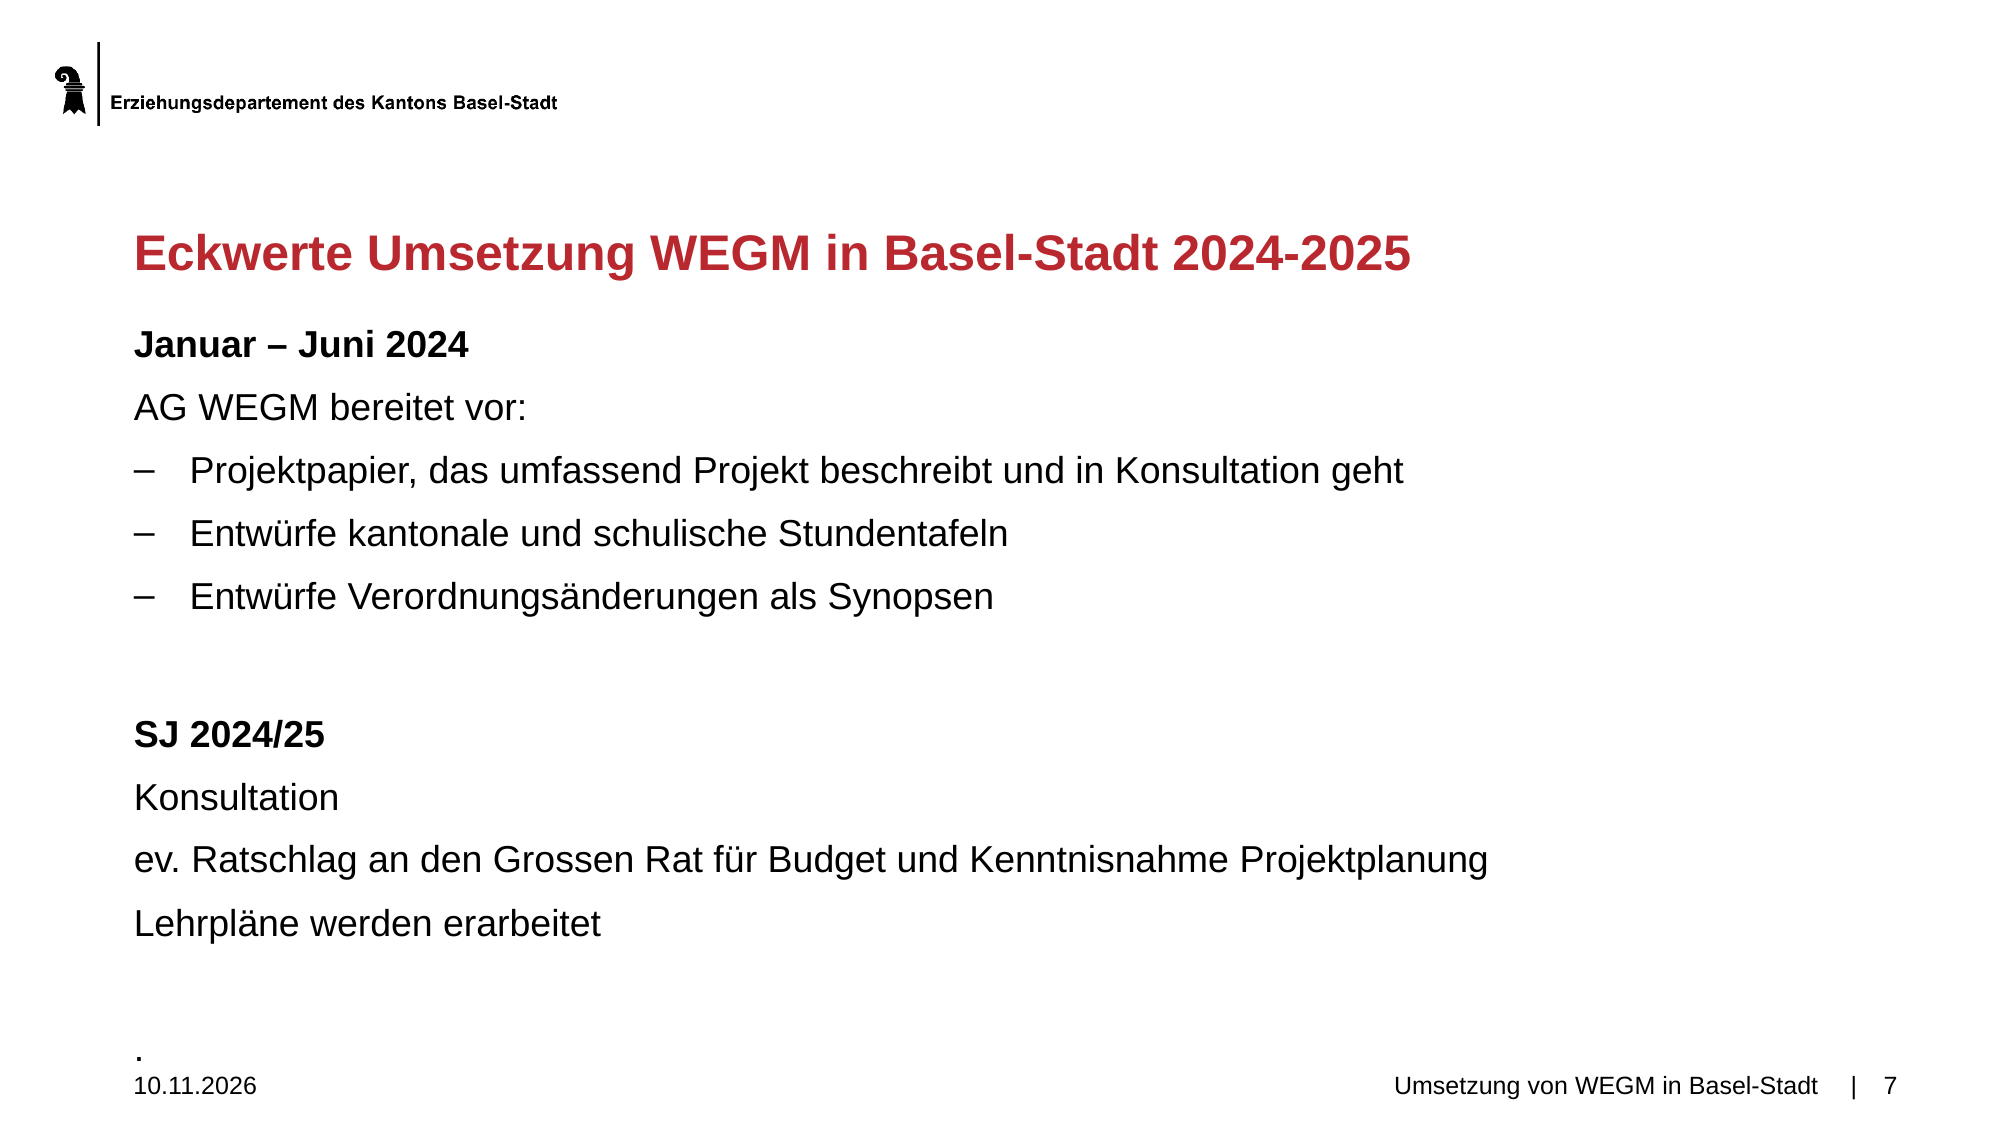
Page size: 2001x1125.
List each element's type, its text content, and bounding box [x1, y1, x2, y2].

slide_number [133, 1064, 567, 1125]
picture [54, 42, 557, 126]
footer Umsetzung von WEGM in Basel-Stadt [598, 1064, 1820, 1125]
title Eckwerte Umsetzung WEGM in Basel-Stadt 2024-2025 [133, 219, 1914, 281]
list Januar – Juni 2024 AG WEGM bereitet vor: Projektpapier, das umfassend Projekt beschreibt und in Konsultation geht Entwürfe kantonale und schulische Stundentafeln Entwürfe Verordnungsänderungen als Synopsen SJ 2024/25 Konsultation ev. Ratschlag an den Grossen Rat für Budget und Kenntnisnahme Projektplanung Lehrpläne werden erarbeitet . [133, 320, 1914, 1018]
slide_number | 7 [1850, 1064, 2000, 1125]
